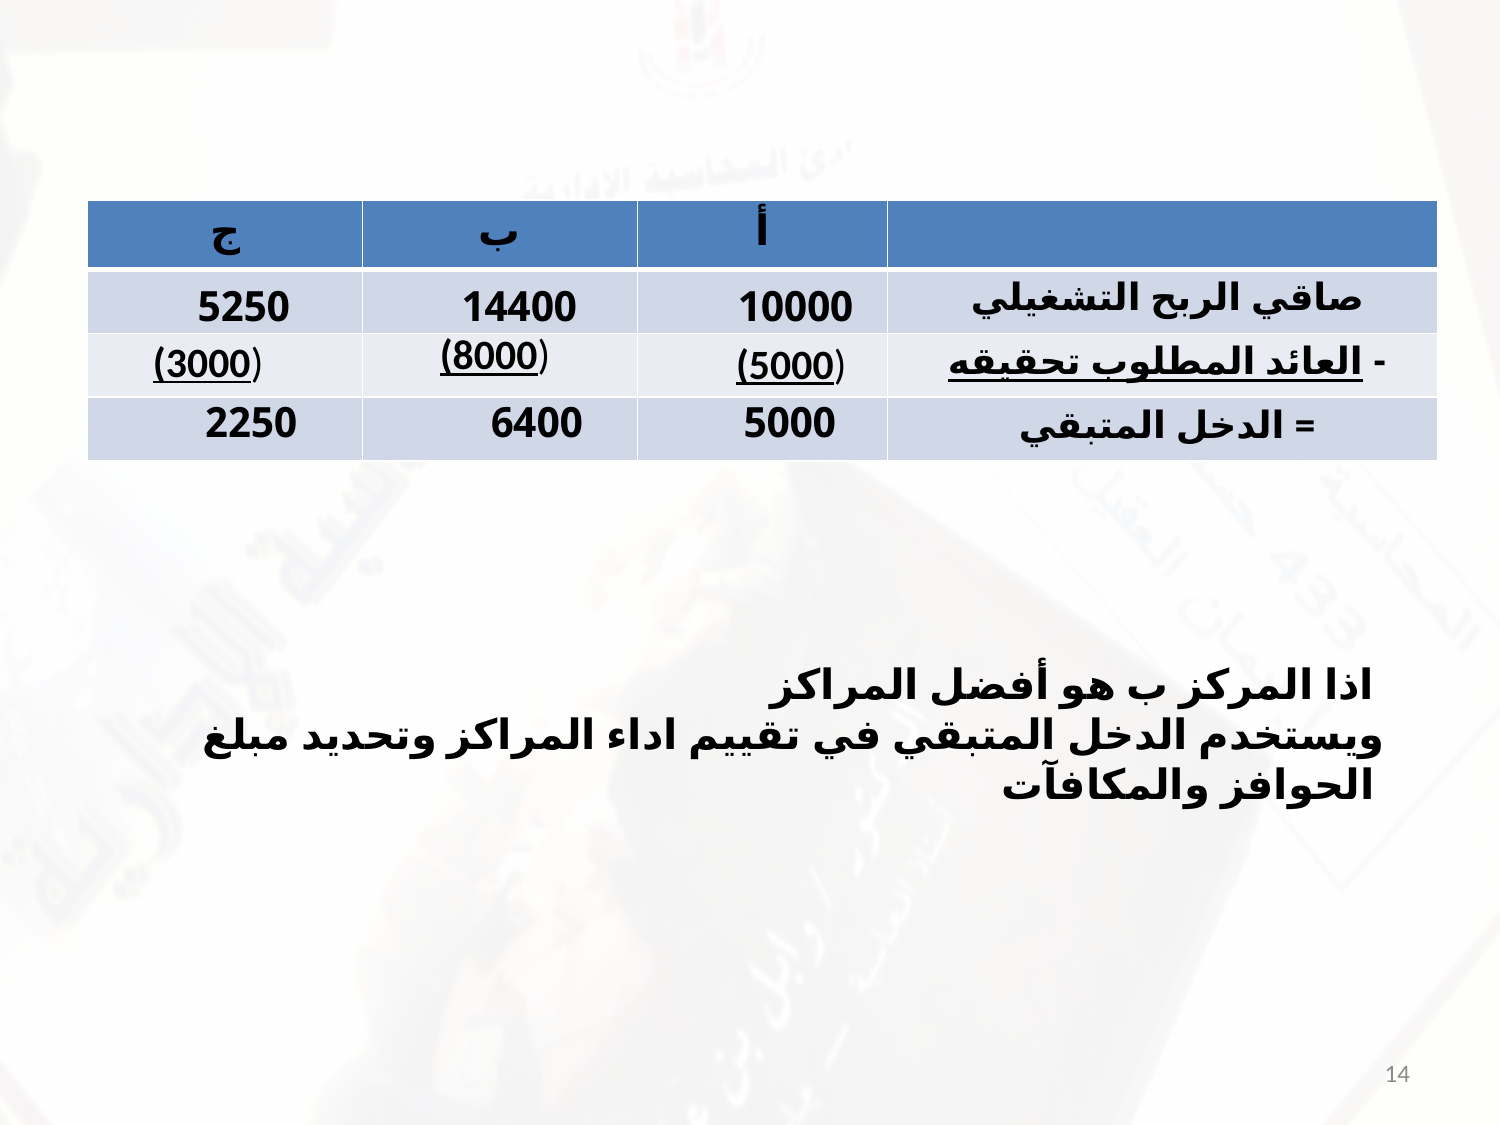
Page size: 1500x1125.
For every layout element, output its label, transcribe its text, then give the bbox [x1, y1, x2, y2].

table_header ب [363, 201, 637, 267]
table_cell - العائد المطلوب تحقيقه [930, 334, 1437, 396]
table_header [888, 201, 1437, 267]
text_box اذا المركز ب هو أفضل المراكز ويستخدم الدخل المتبقي في تقييم اداء المراكز وتحديد مبلغ الحوافز والمكافآت [99, 650, 1400, 815]
text_box (5000) [721, 330, 930, 388]
table_header ج [88, 201, 362, 267]
table_cell [88, 398, 97, 460]
text_box (3000) [138, 328, 347, 388]
text_box 5000 6400 2250 [97, 388, 948, 504]
table_cell = الدخل المتبقي [948, 398, 1437, 460]
table_cell صاقي الربح التشغيلي [933, 272, 1437, 333]
table_cell [88, 387, 138, 396]
table_header أ [638, 201, 887, 267]
text_box (8000) [425, 320, 634, 386]
text_box 10000 14400 5250 [82, 272, 933, 387]
slide_number 14 [1074, 1042, 1425, 1103]
